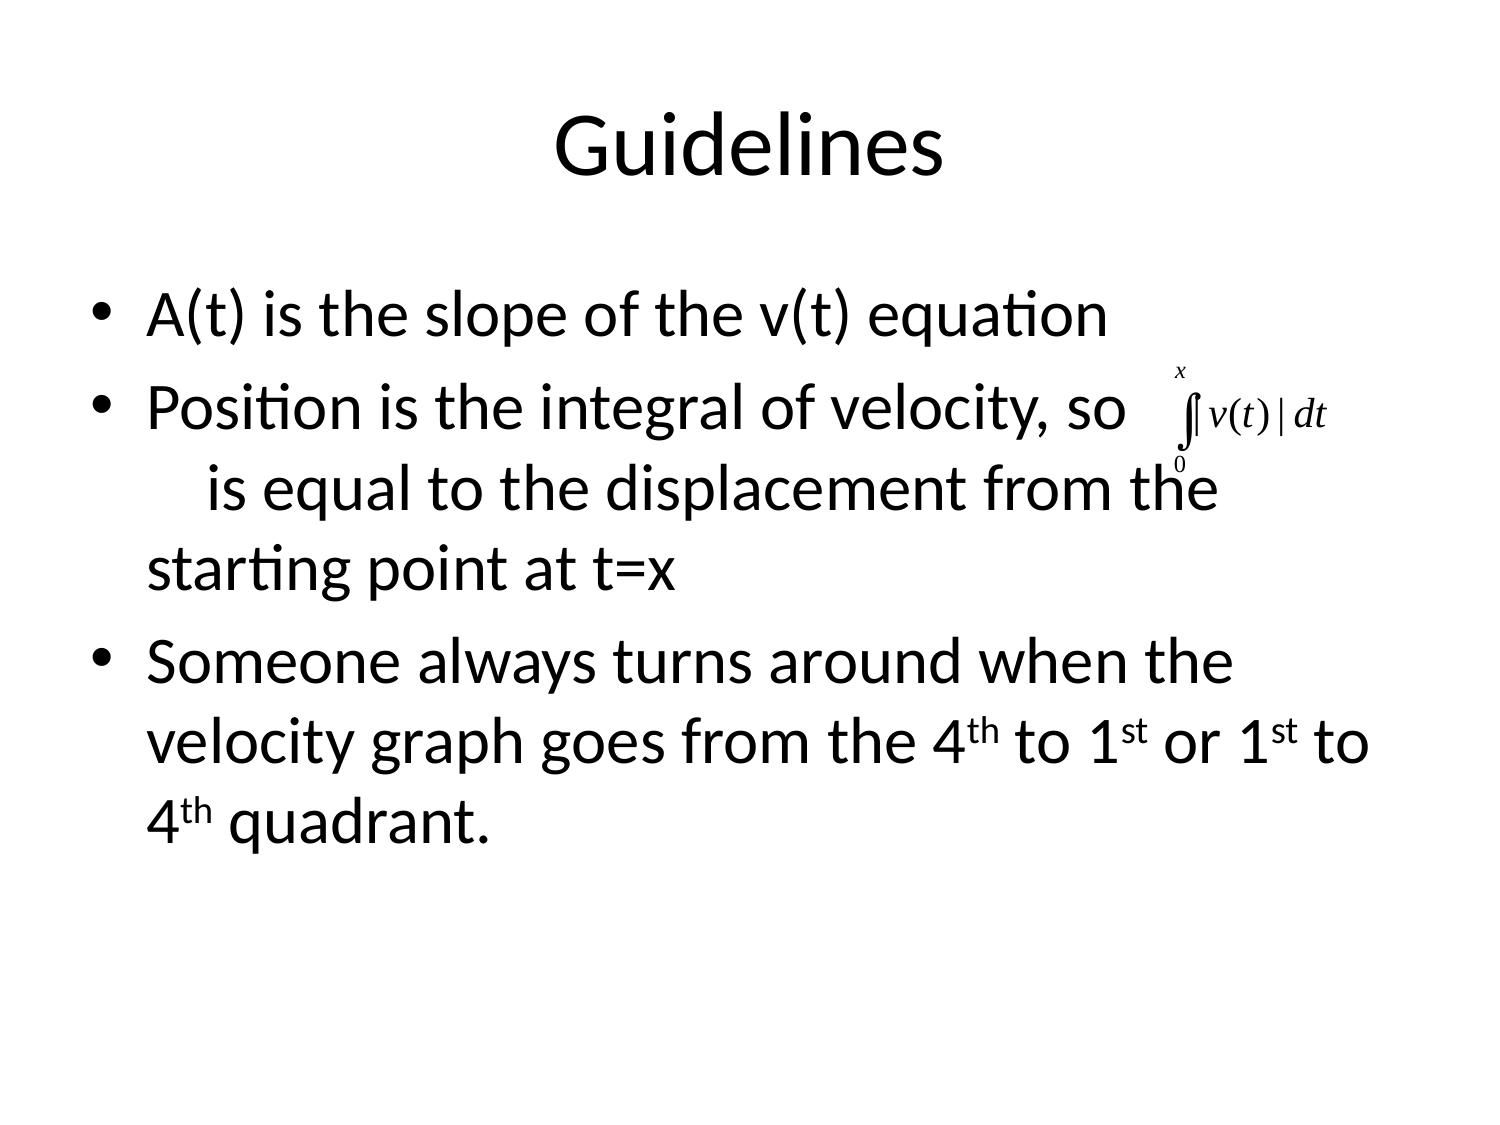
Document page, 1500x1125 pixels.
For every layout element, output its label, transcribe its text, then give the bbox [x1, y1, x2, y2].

title Guidelines [75, 45, 1425, 233]
list A(t) is the slope of the v(t) equation Position is the integral of velocity, so is equal to the displacement from the starting point at t=x Someone always turns around when the velocity graph goes from the 4th to 1st or 1st to 4th quadrant. [75, 262, 1425, 1005]
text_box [1164, 349, 1336, 484]
